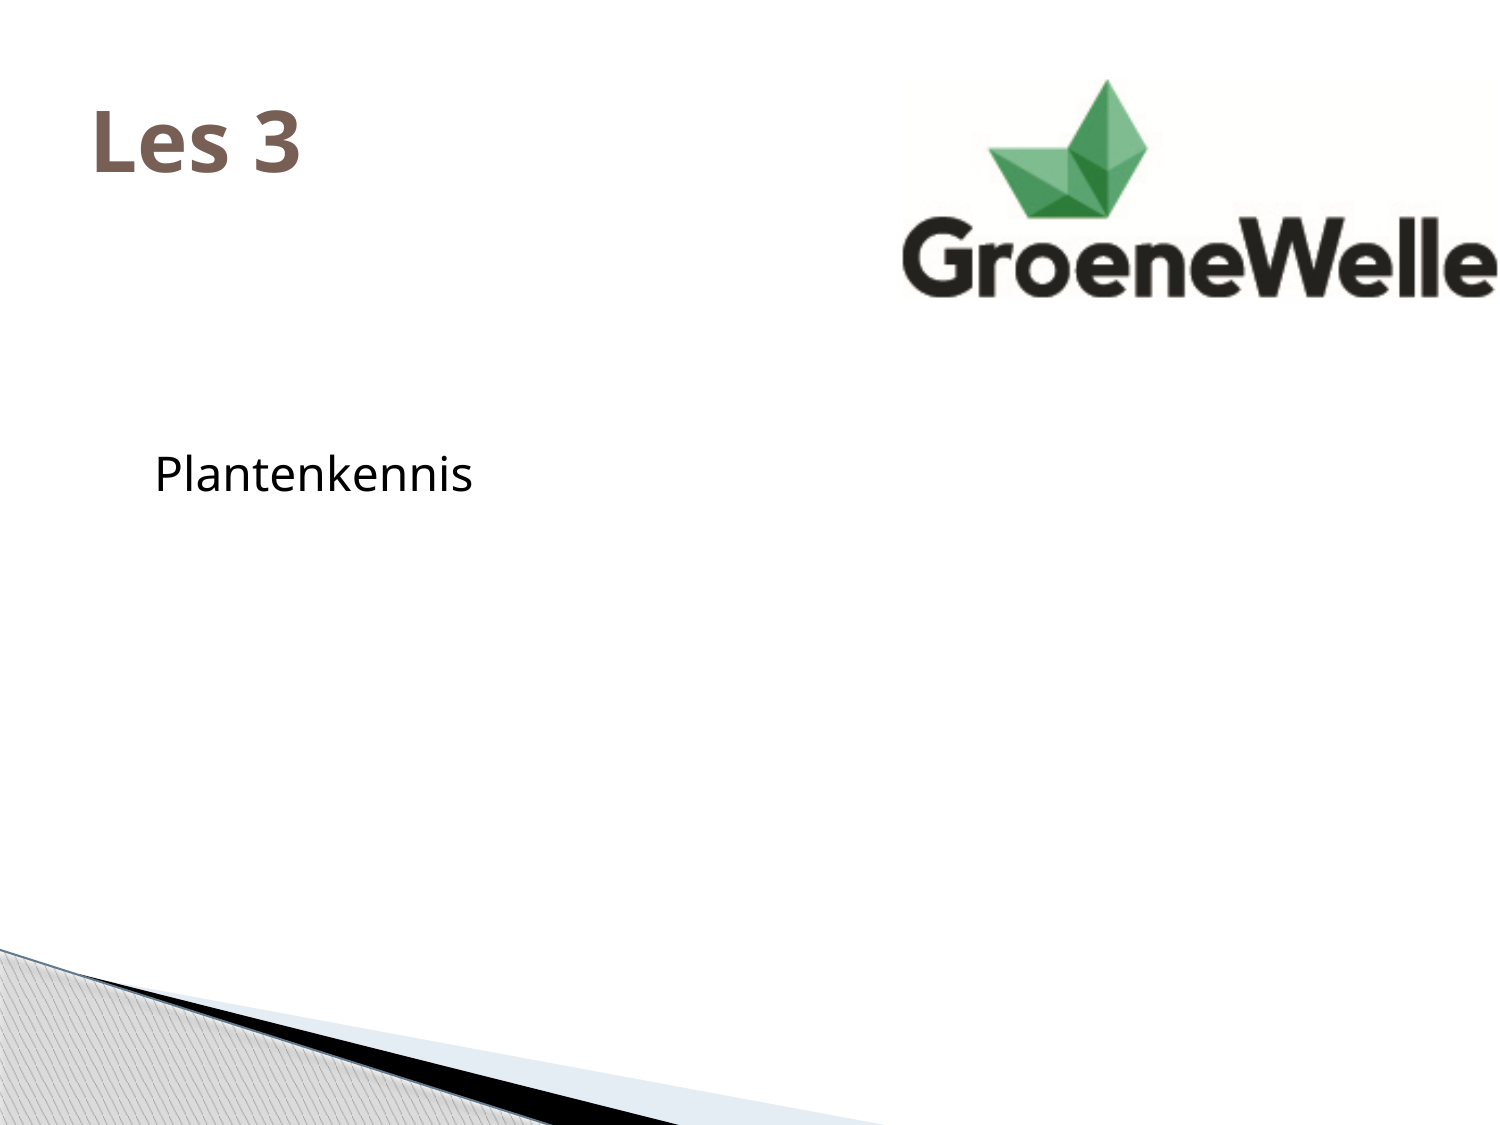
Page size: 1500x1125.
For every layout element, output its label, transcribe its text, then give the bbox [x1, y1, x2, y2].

title Les 3 [75, 45, 1425, 233]
picture [897, 75, 1500, 300]
list Plantenkennis [75, 243, 1425, 986]
